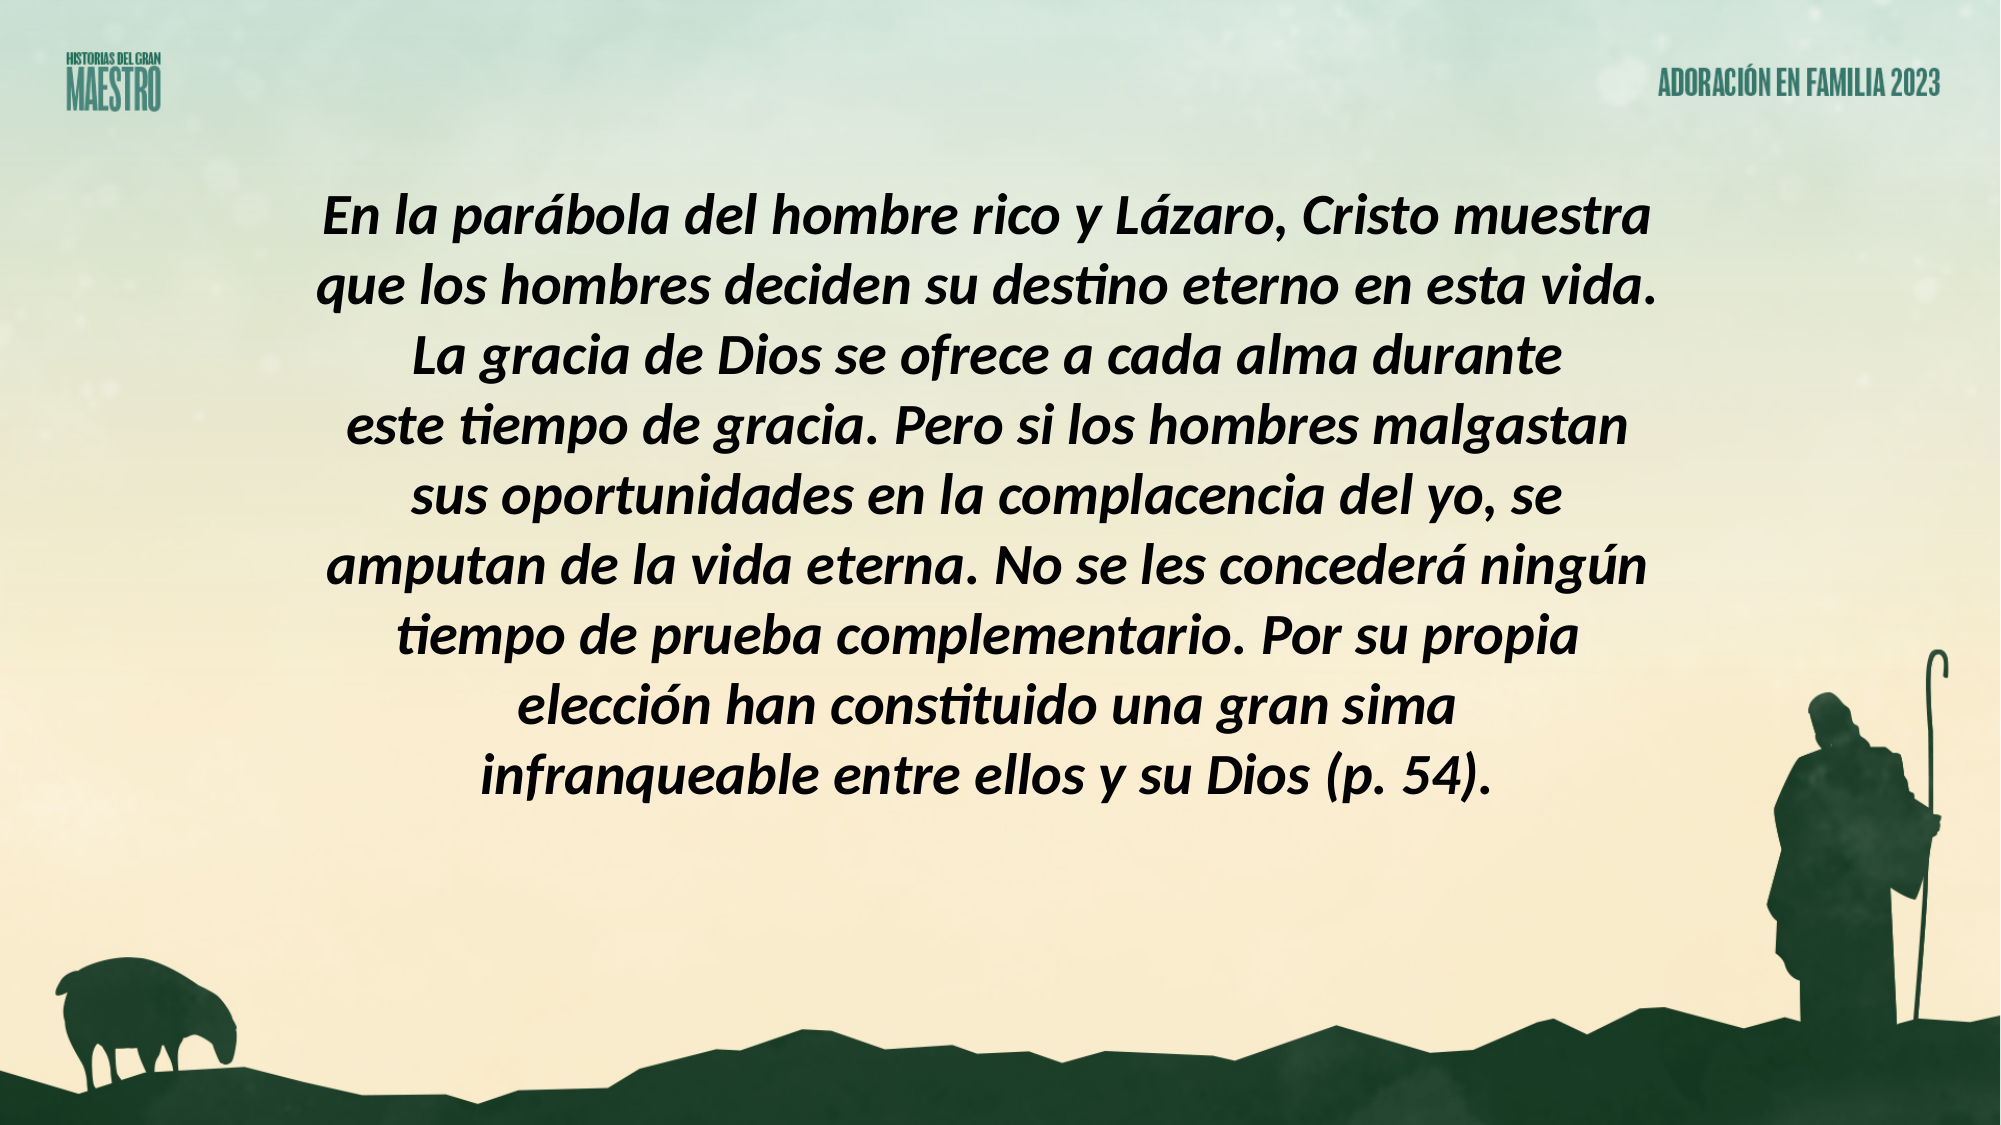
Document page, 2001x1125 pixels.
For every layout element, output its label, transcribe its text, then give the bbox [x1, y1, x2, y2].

text_box En la parábola del hombre rico y Lázaro, Cristo muestra que los hombres deciden su destino eterno en esta vida. La gracia de Dios se ofrece a cada alma durante este tiempo de gracia. Pero si los hombres malgastan sus oportunidades en la complacencia del yo, se amputan de la vida eterna. No se les concederá ningún tiempo de prueba complementario. Por su propia elección han constituido una gran sima infranqueable entre ellos y su Dios (p. 54). [294, 168, 1681, 814]
picture [0, 0, 2001, 1125]
